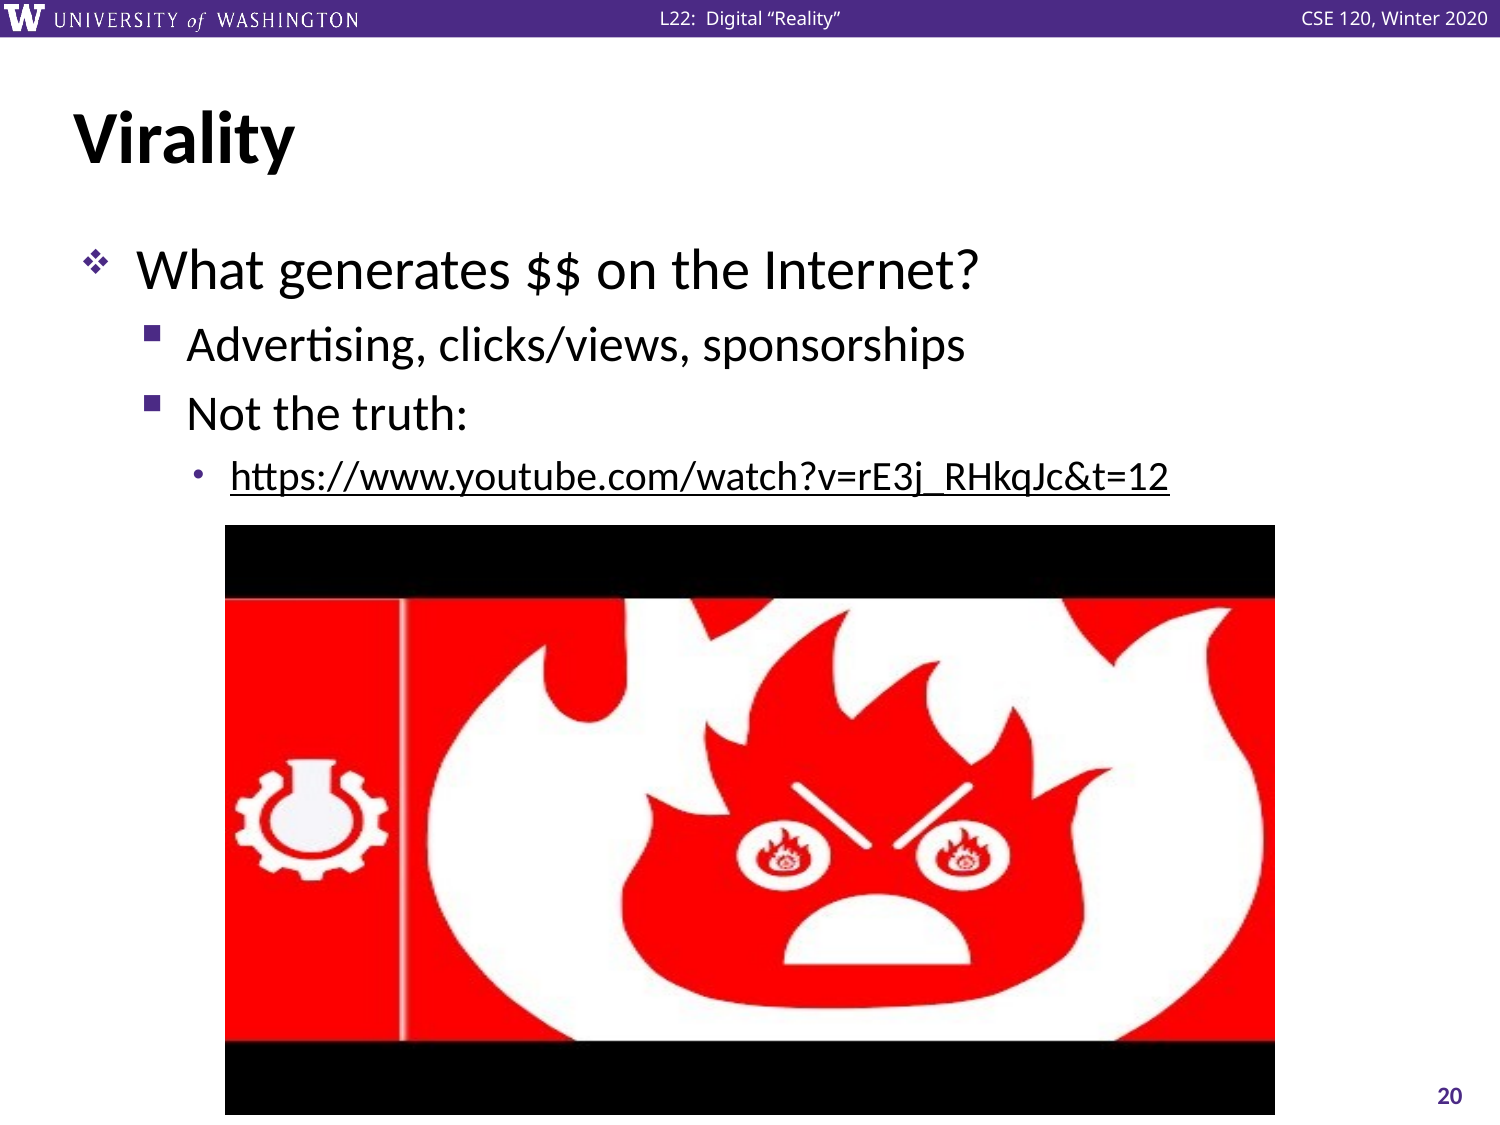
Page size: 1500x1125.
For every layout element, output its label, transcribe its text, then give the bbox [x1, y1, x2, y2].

picture [4, 4, 358, 32]
title Virality [58, 71, 1438, 197]
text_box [224, 524, 1276, 1116]
slide_number 20 [1400, 1065, 1500, 1125]
list What generates $$ on the Internet? Advertising, clicks/views, sponsorships Not the truth: https://www.youtube.com/watch?v=rE3j_RHkqJc&t=12 [64, 223, 1438, 1040]
